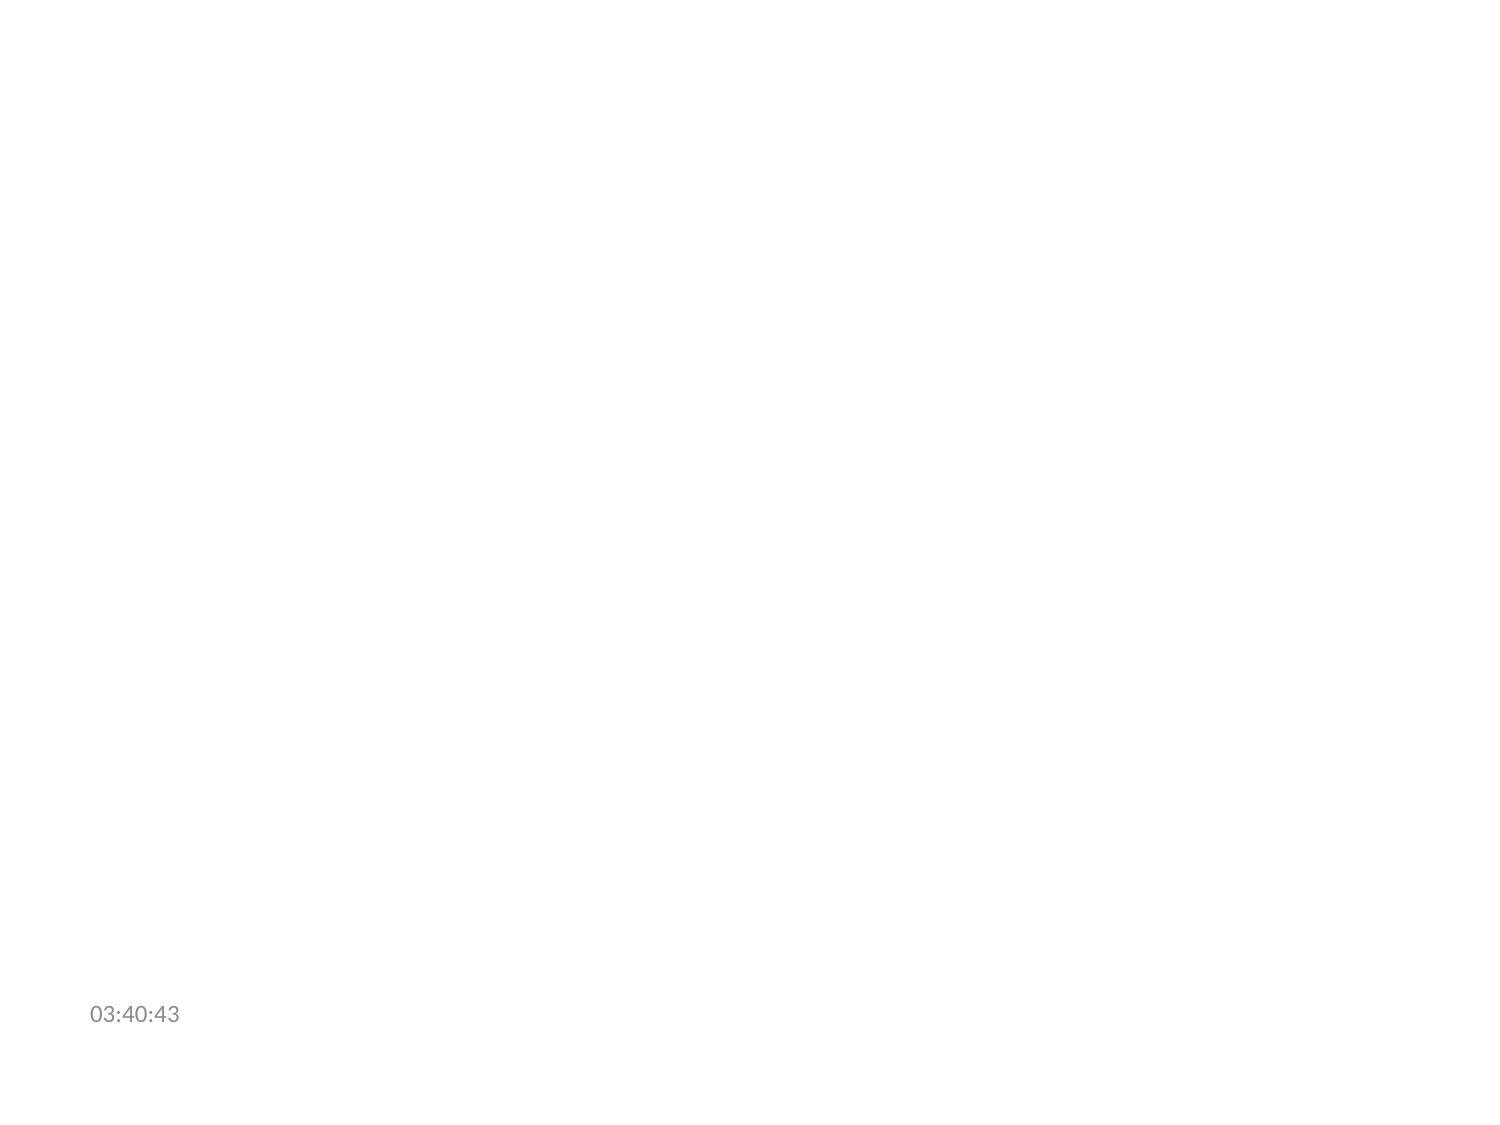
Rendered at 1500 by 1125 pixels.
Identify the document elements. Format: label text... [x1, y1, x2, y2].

text_box 15:35:09 [75, 982, 425, 1043]
